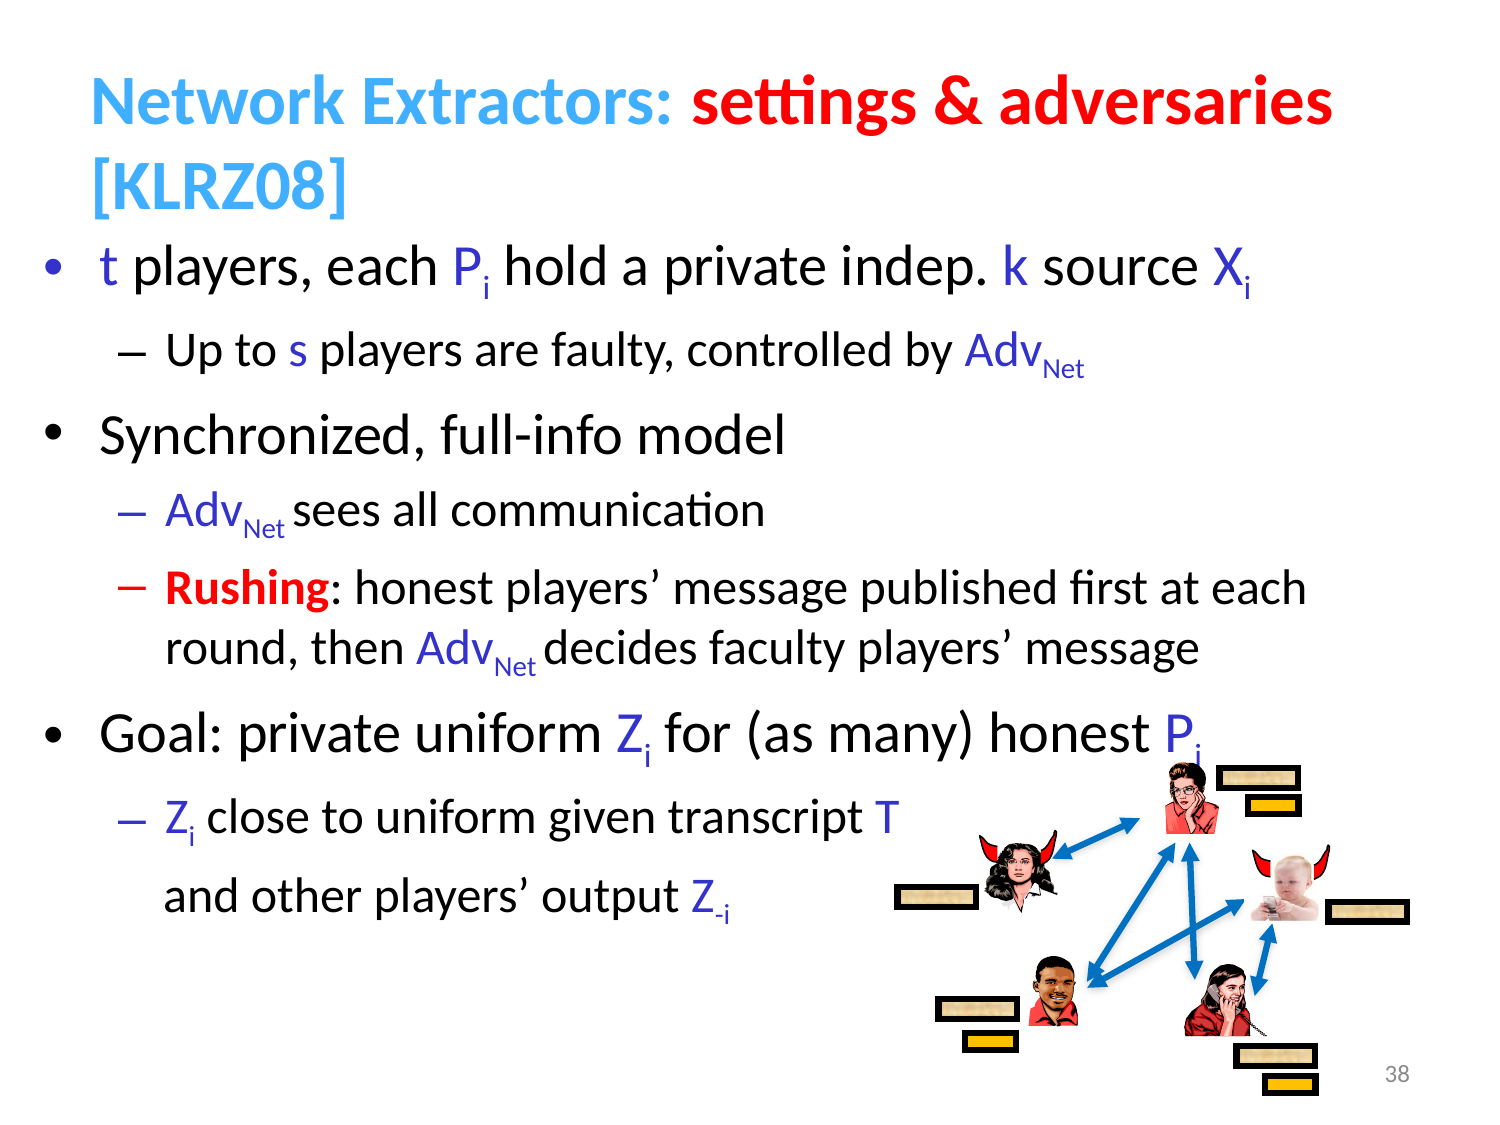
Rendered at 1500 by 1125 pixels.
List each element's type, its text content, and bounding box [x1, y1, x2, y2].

title Network Extractors: settings & adversaries [KLRZ08] [75, 45, 1425, 219]
list t players, each Pi hold a private indep. k source Xi Up to s players are faulty, controlled by AdvNet Synchronized, full-info model AdvNet sees all communication Rushing: honest players’ message published first at each round, then AdvNet decides faculty players’ message Goal: private uniform Zi for (as many) honest Pi Zi close to uniform given transcript T and other players’ output Z-i [28, 219, 1465, 962]
slide_number 38 [1074, 1042, 1425, 1103]
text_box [897, 761, 1407, 1094]
